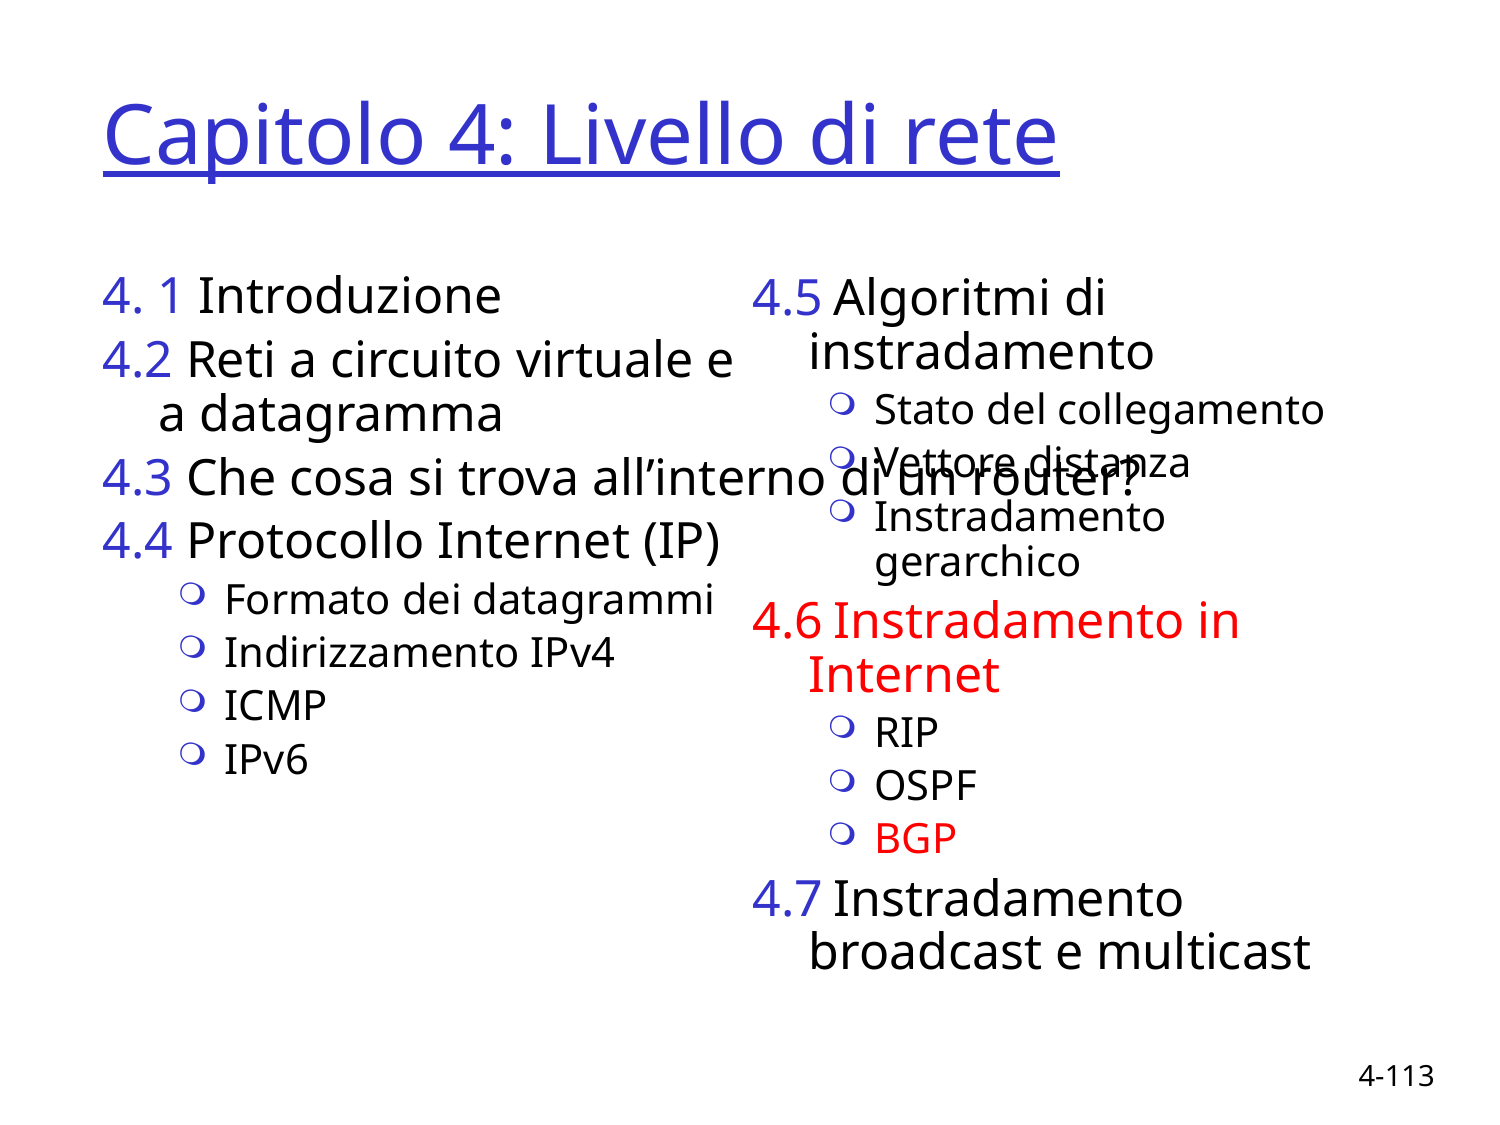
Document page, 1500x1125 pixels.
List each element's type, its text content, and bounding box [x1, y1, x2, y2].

list 4. 1 Introduzione 4.2 Reti a circuito virtuale e a datagramma 4.3 Che cosa si trova all’interno di un router? 4.4 Protocollo Internet (IP) Formato dei datagrammi Indirizzamento IPv4 ICMP IPv6 [87, 262, 1363, 1026]
slide_number 4-113 [1338, 1049, 1451, 1125]
title Capitolo 4: Livello di rete [87, 37, 1363, 226]
list 4.5 Algoritmi di instradamento Stato del collegamento Vettore distanza Instradamento gerarchico 4.6 Instradamento in Internet RIP OSPF BGP 4.7 Instradamento broadcast e multicast [737, 264, 1363, 1028]
